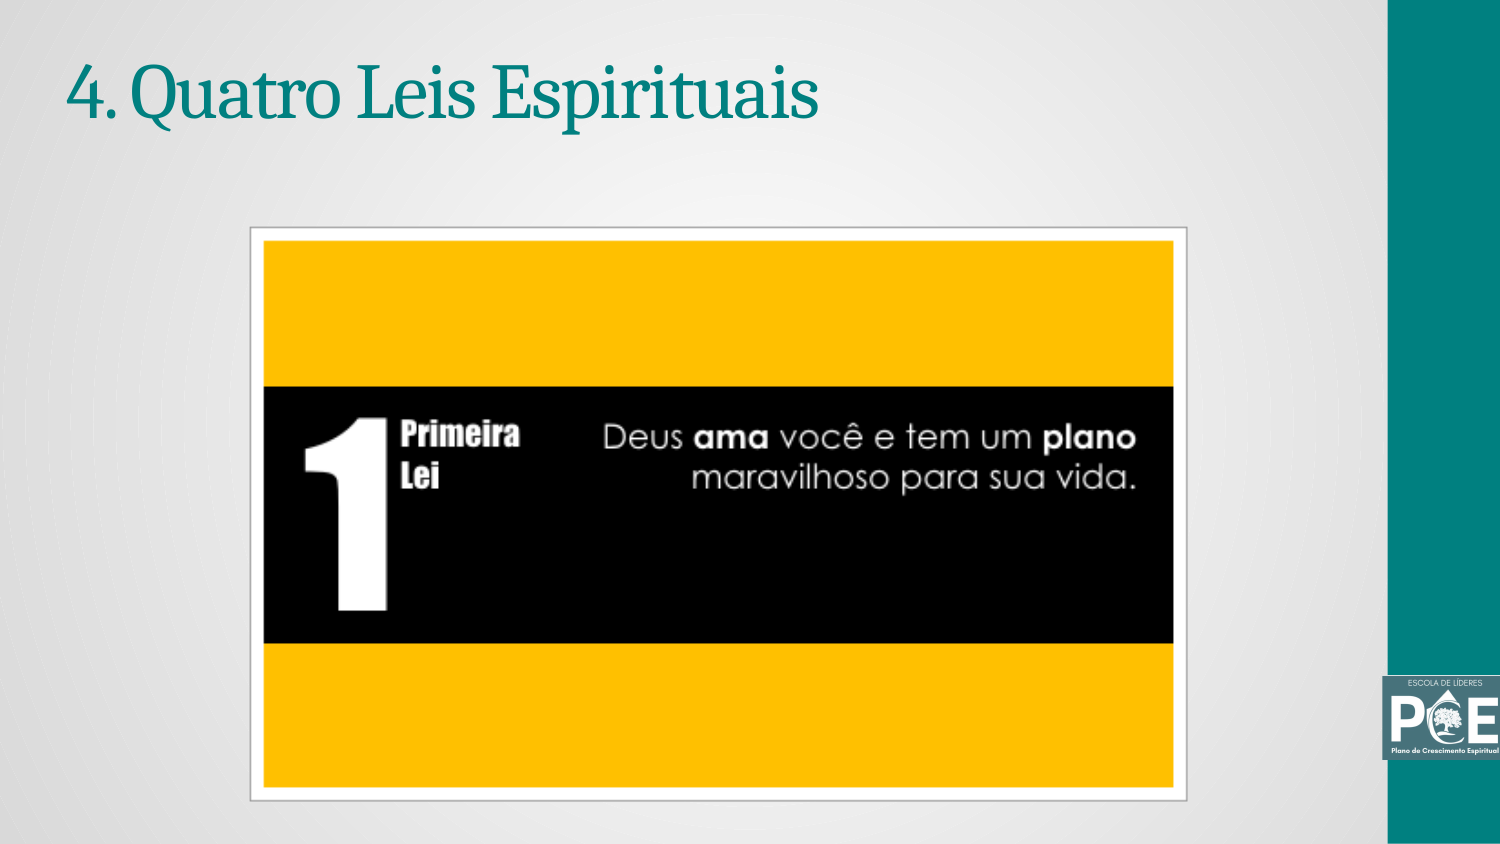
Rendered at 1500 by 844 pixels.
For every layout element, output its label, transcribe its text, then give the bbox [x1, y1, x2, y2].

title 4. Quatro Leis Espirituais [58, 25, 1459, 149]
picture [1382, 675, 1500, 760]
picture [245, 223, 1192, 806]
